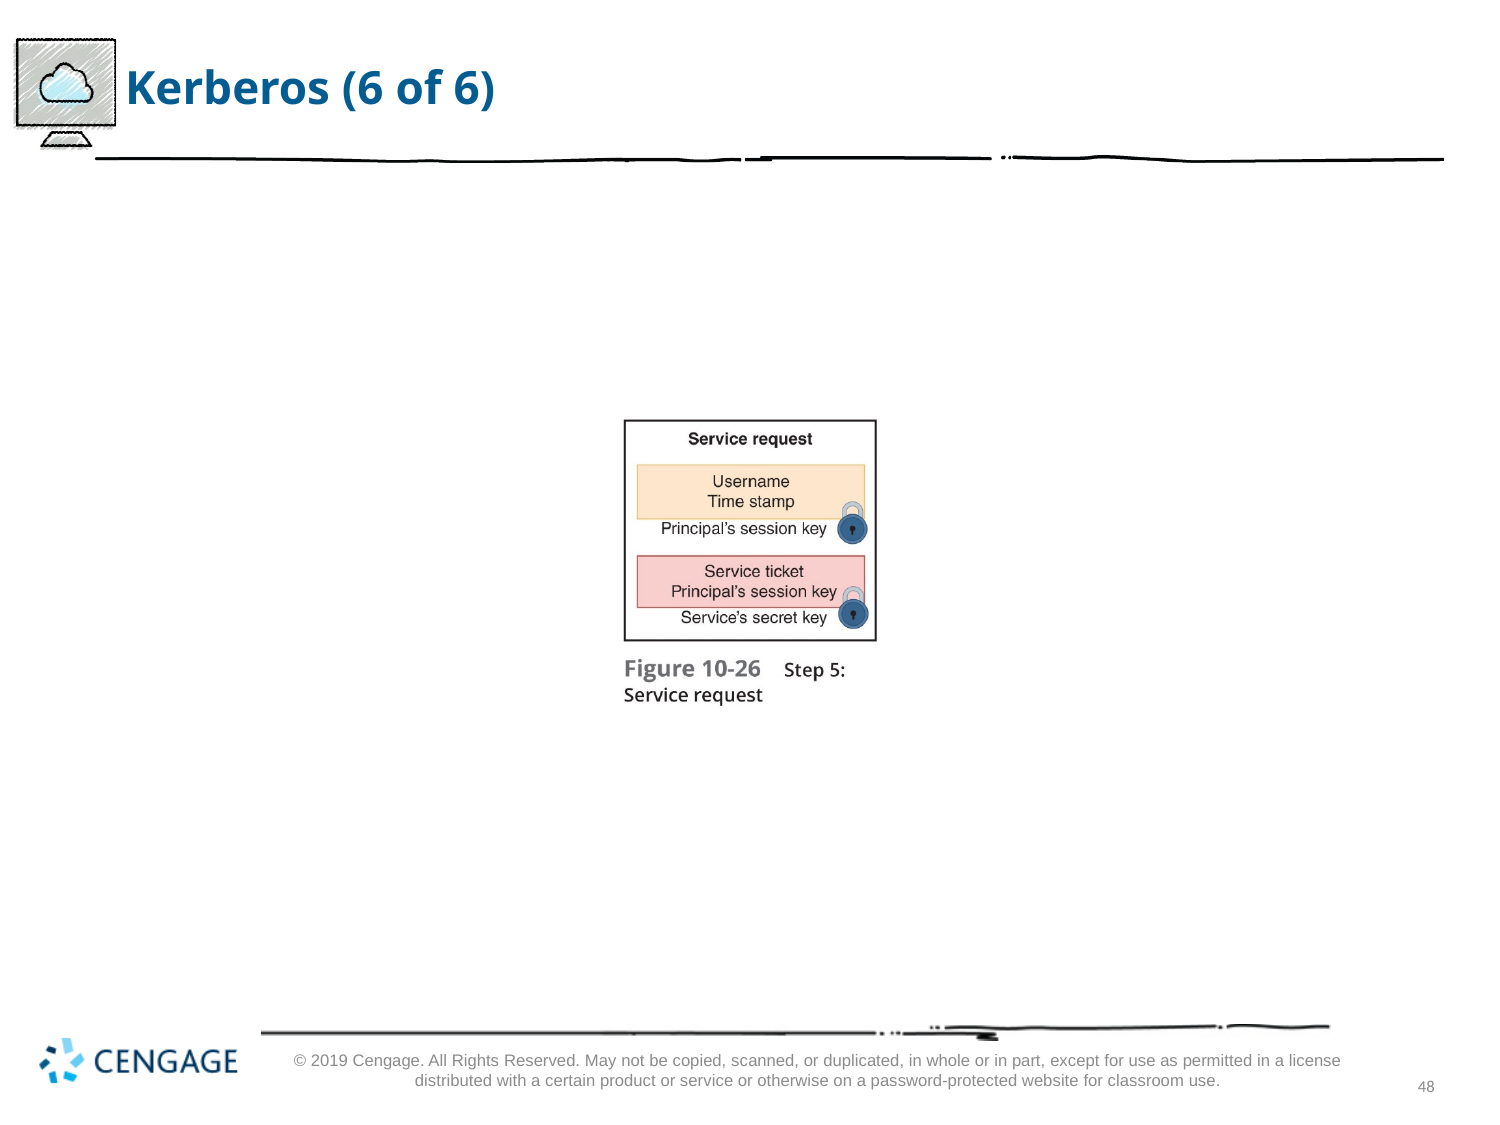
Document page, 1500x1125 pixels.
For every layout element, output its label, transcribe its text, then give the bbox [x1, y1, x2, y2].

picture [13, 36, 117, 151]
picture [261, 1024, 1331, 1041]
picture [95, 155, 1444, 163]
picture [621, 416, 879, 708]
title Kerberos (6 of 6) [125, 66, 1442, 116]
picture [19, 1024, 250, 1096]
footer © 2019 Cengage. All Rights Reserved. May not be copied, scanned, or duplicated, in whole or in part, except for use as permitted in a license distributed with a certain product or service or otherwise on a password-protected website for classroom use. [262, 1050, 1375, 1091]
